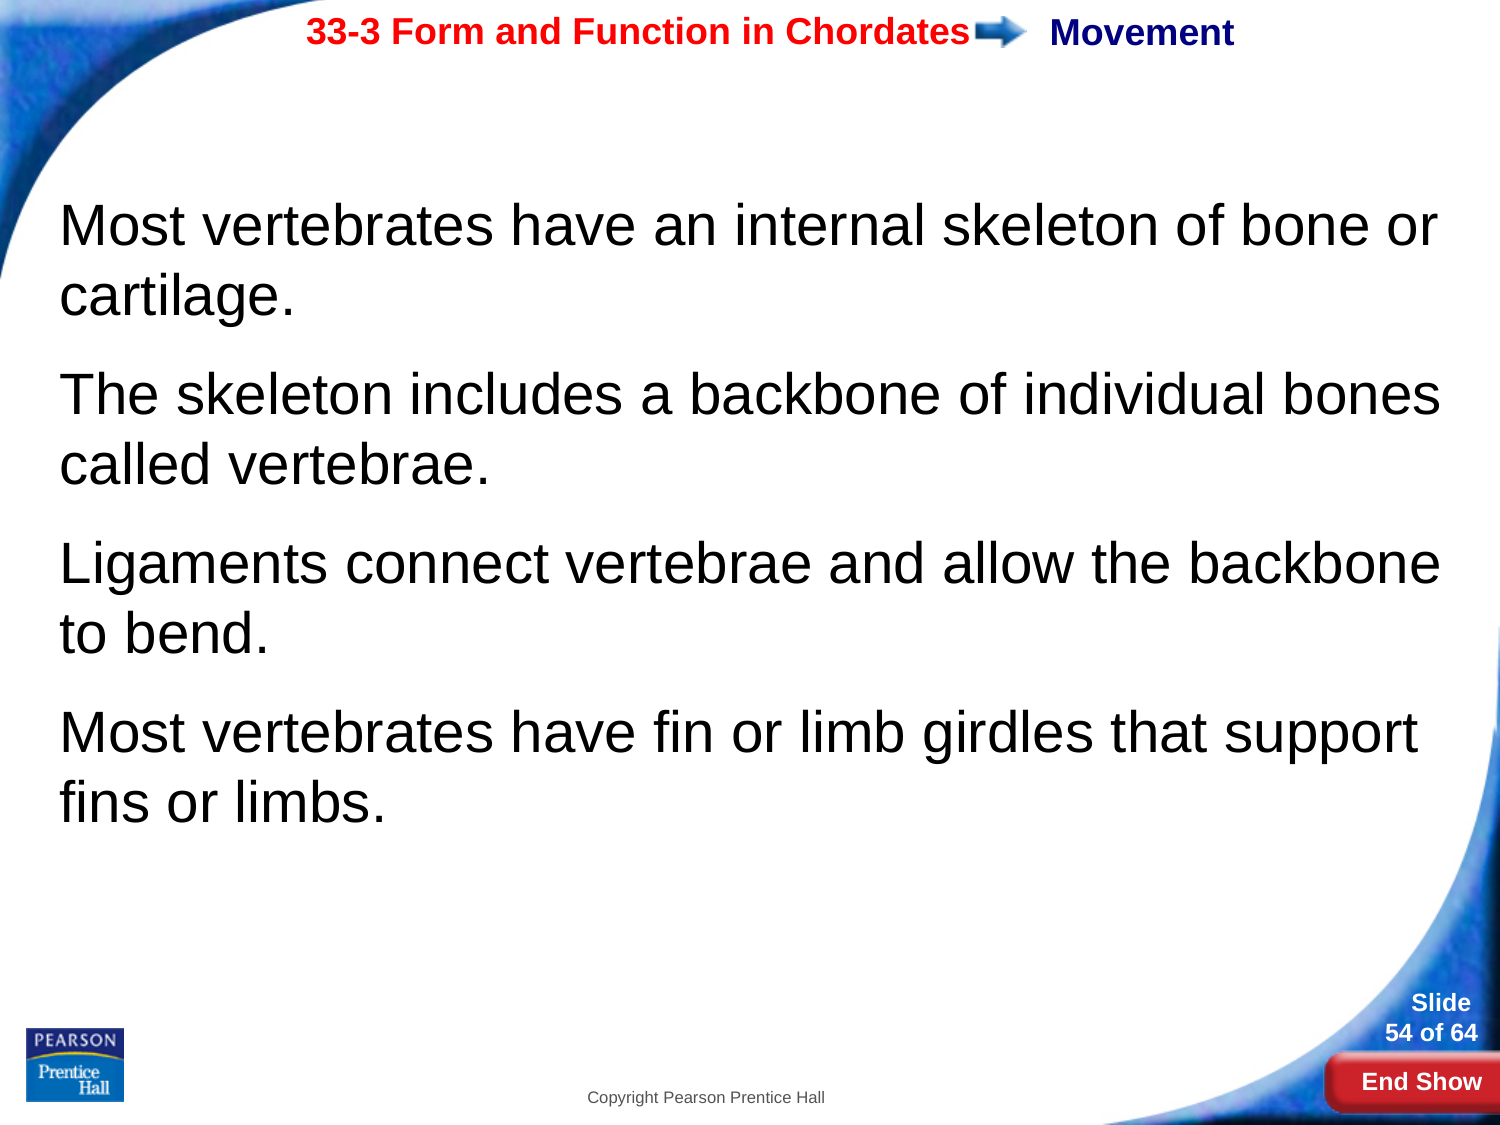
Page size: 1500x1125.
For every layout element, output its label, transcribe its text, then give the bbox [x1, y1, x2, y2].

picture [0, 0, 1500, 1125]
footer Copyright Pearson Prentice Hall [468, 1078, 945, 1105]
title Movement [1034, 0, 1500, 76]
list Most vertebrates have an internal skeleton of bone or cartilage. The skeleton includes a backbone of individual bones called vertebrae. Ligaments connect vertebrae and allow the backbone to bend. Most vertebrates have fin or limb girdles that support fins or limbs. [44, 179, 1473, 976]
